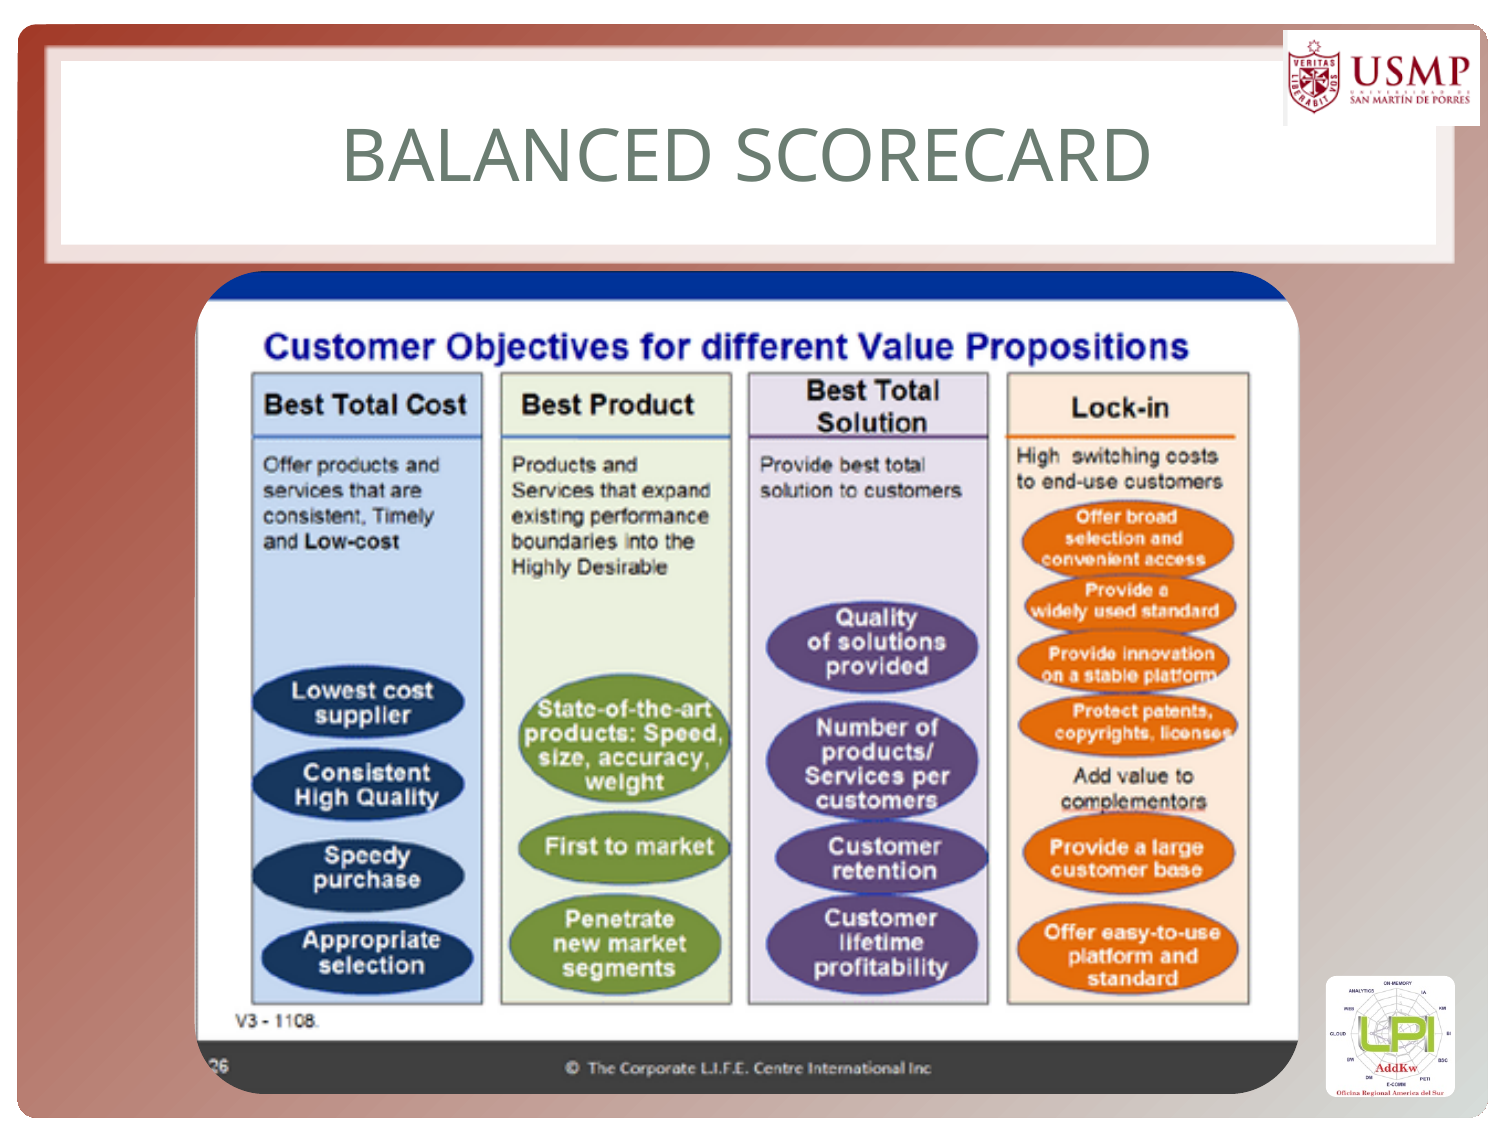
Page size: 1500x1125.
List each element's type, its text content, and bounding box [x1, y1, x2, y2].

picture [1325, 975, 1455, 1097]
picture [1283, 30, 1480, 126]
title Balanced Scorecard [69, 66, 1425, 238]
picture [194, 270, 1301, 1095]
